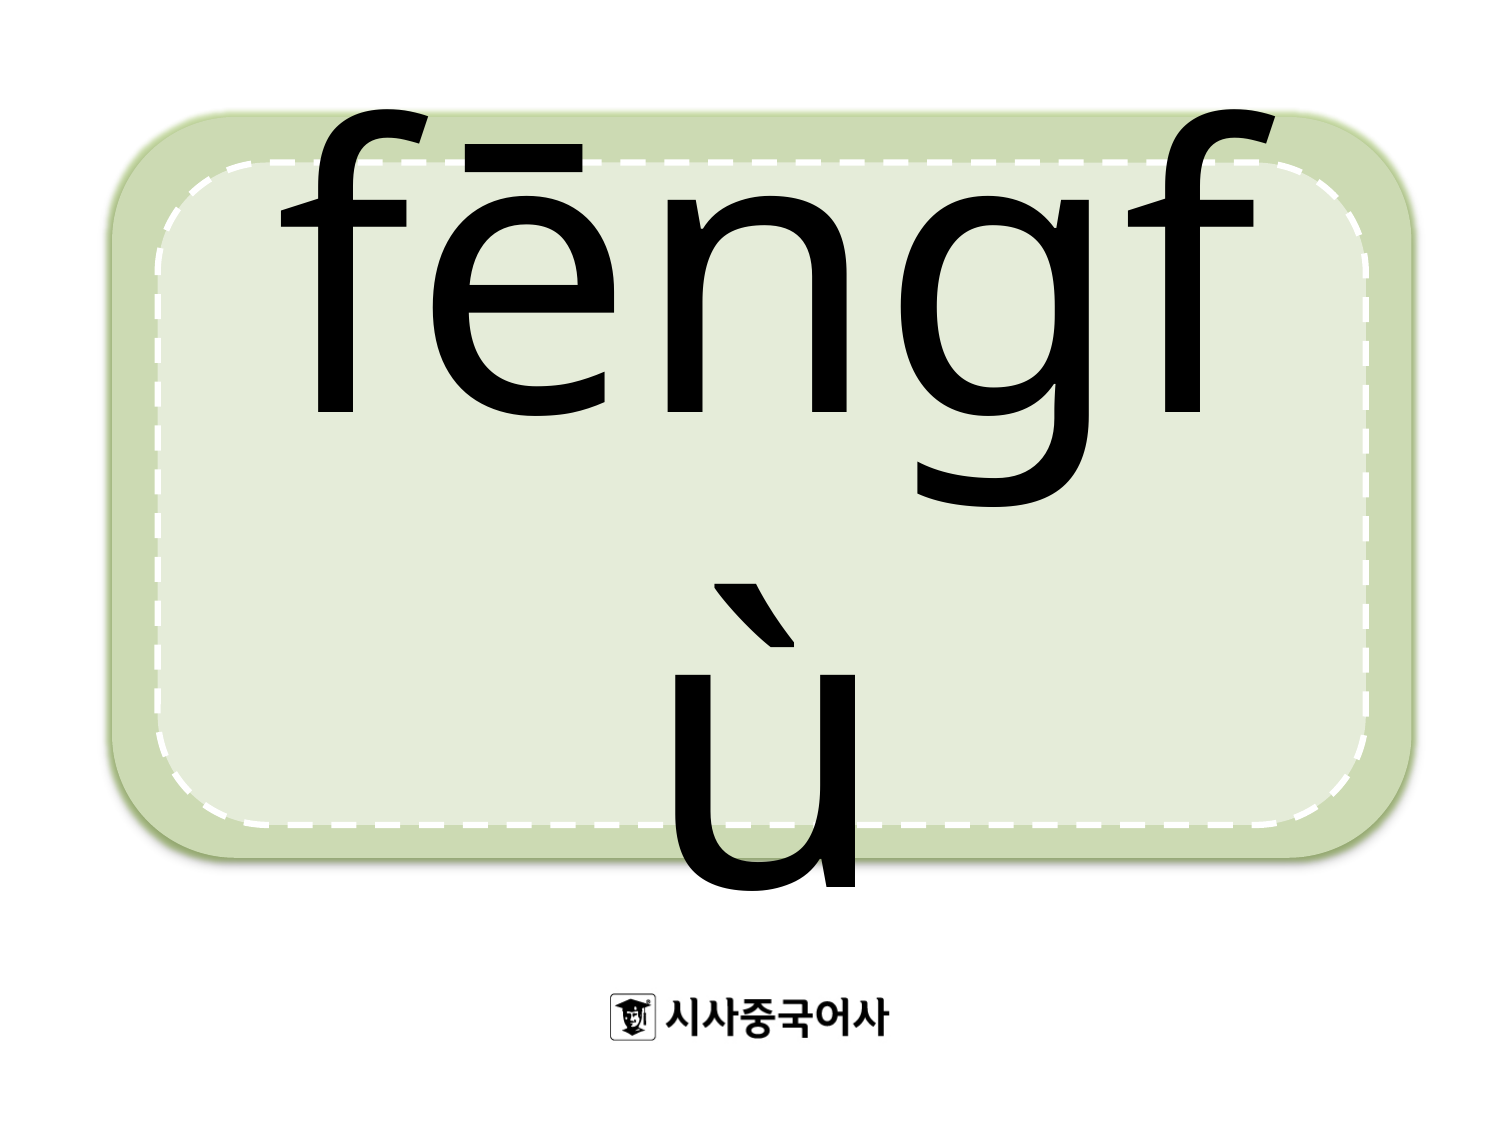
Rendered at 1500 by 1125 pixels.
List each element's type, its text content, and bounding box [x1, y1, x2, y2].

text_box fēngfù [162, 160, 1371, 824]
picture [602, 987, 898, 1047]
